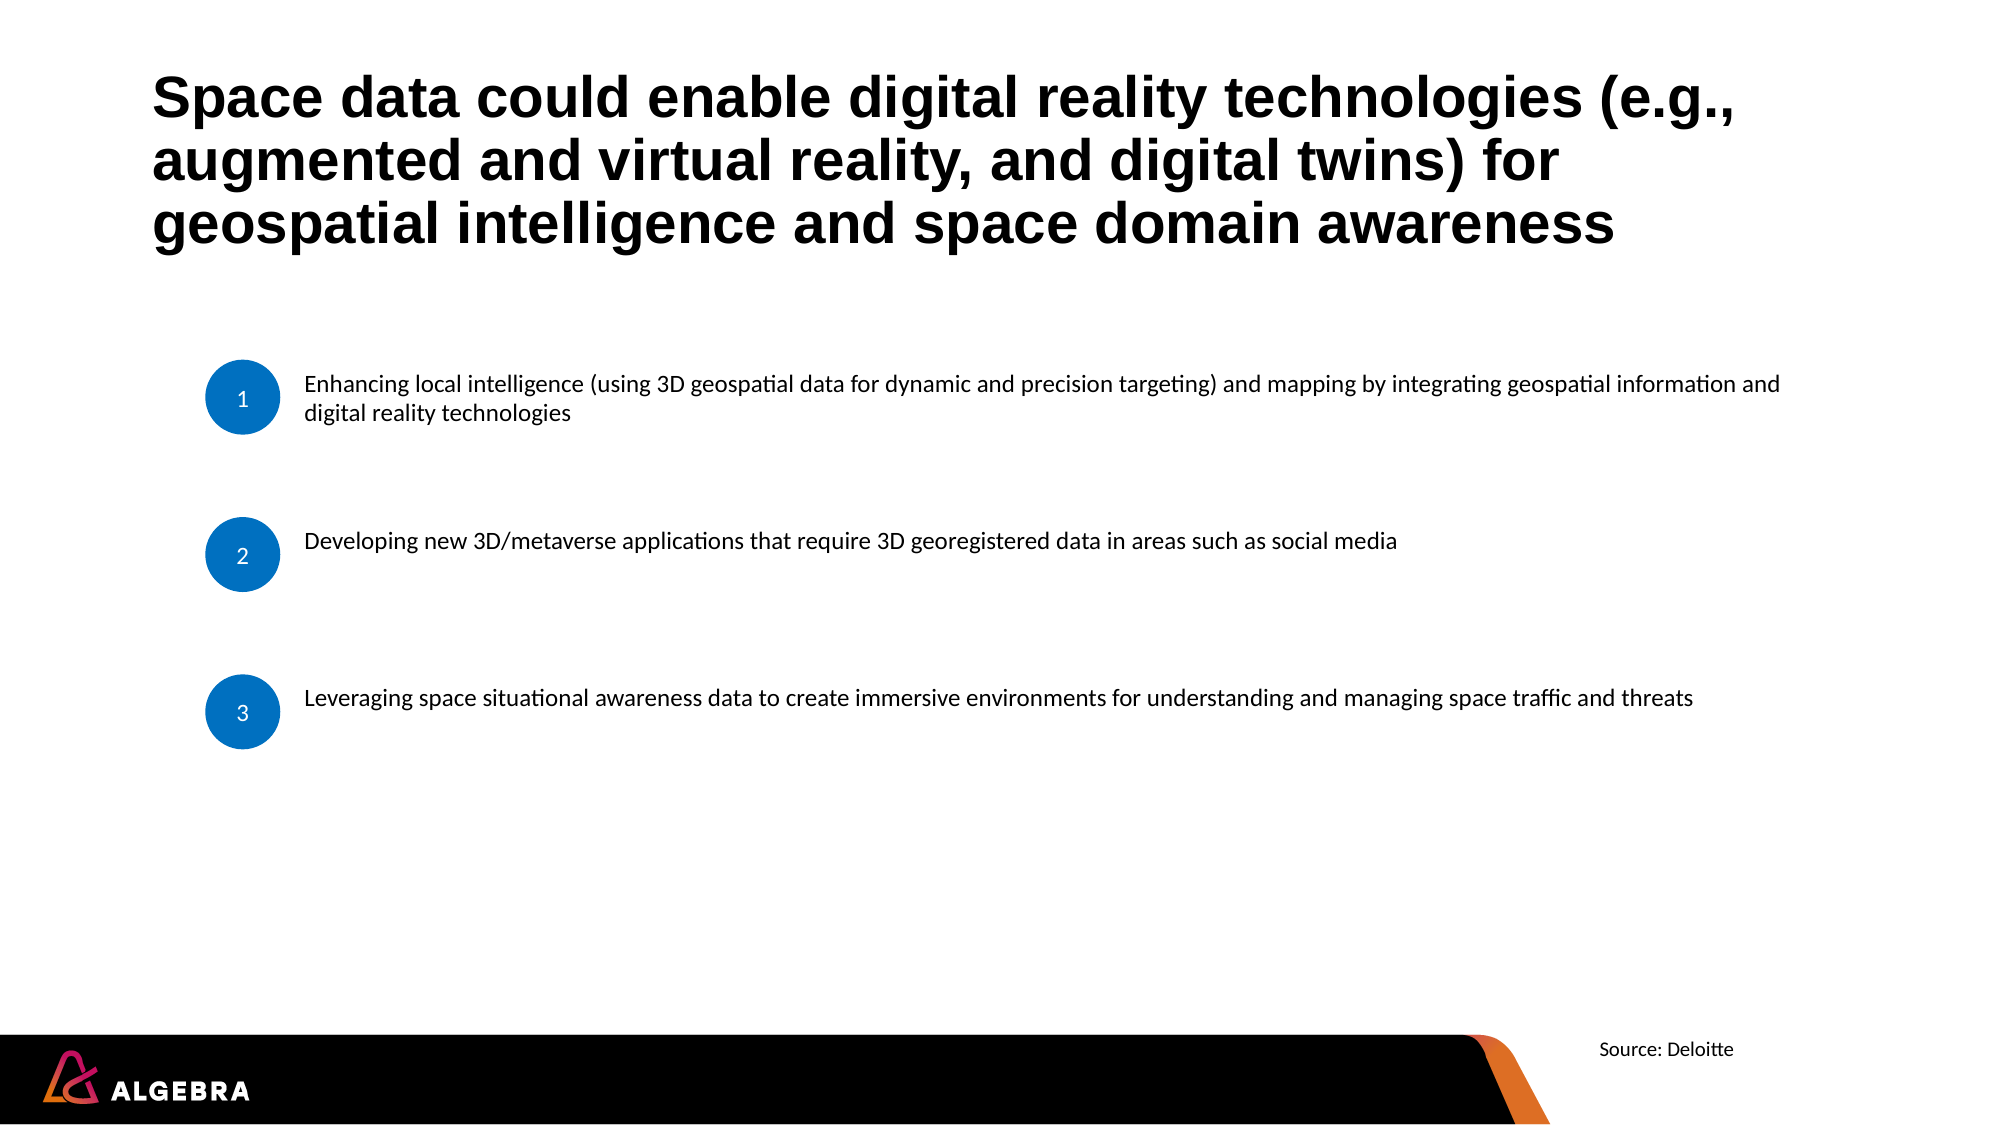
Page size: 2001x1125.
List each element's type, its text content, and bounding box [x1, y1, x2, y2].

text_box 2 [204, 515, 282, 594]
text_box 1 [204, 358, 282, 436]
text_box 3 [204, 673, 282, 751]
text_box Developing new 3D/metaverse applications that require 3D georegistered data in areas such as social media [289, 516, 1844, 593]
text_box Leveraging space situational awareness data to create immersive environments for understanding and managing space traffic and threats [289, 673, 1844, 750]
picture [0, 1034, 1733, 1125]
title Space data could enable digital reality technologies (e.g., augmented and virtual reality, and digital twins) for geospatial intelligence and space domain awareness [137, 59, 1863, 278]
text_box Enhancing local intelligence (using 3D geospatial data for dynamic and precision targeting) and mapping by integrating geospatial information and digital reality technologies [289, 359, 1844, 436]
text_box Source: Deloitte [1584, 1027, 1901, 1075]
